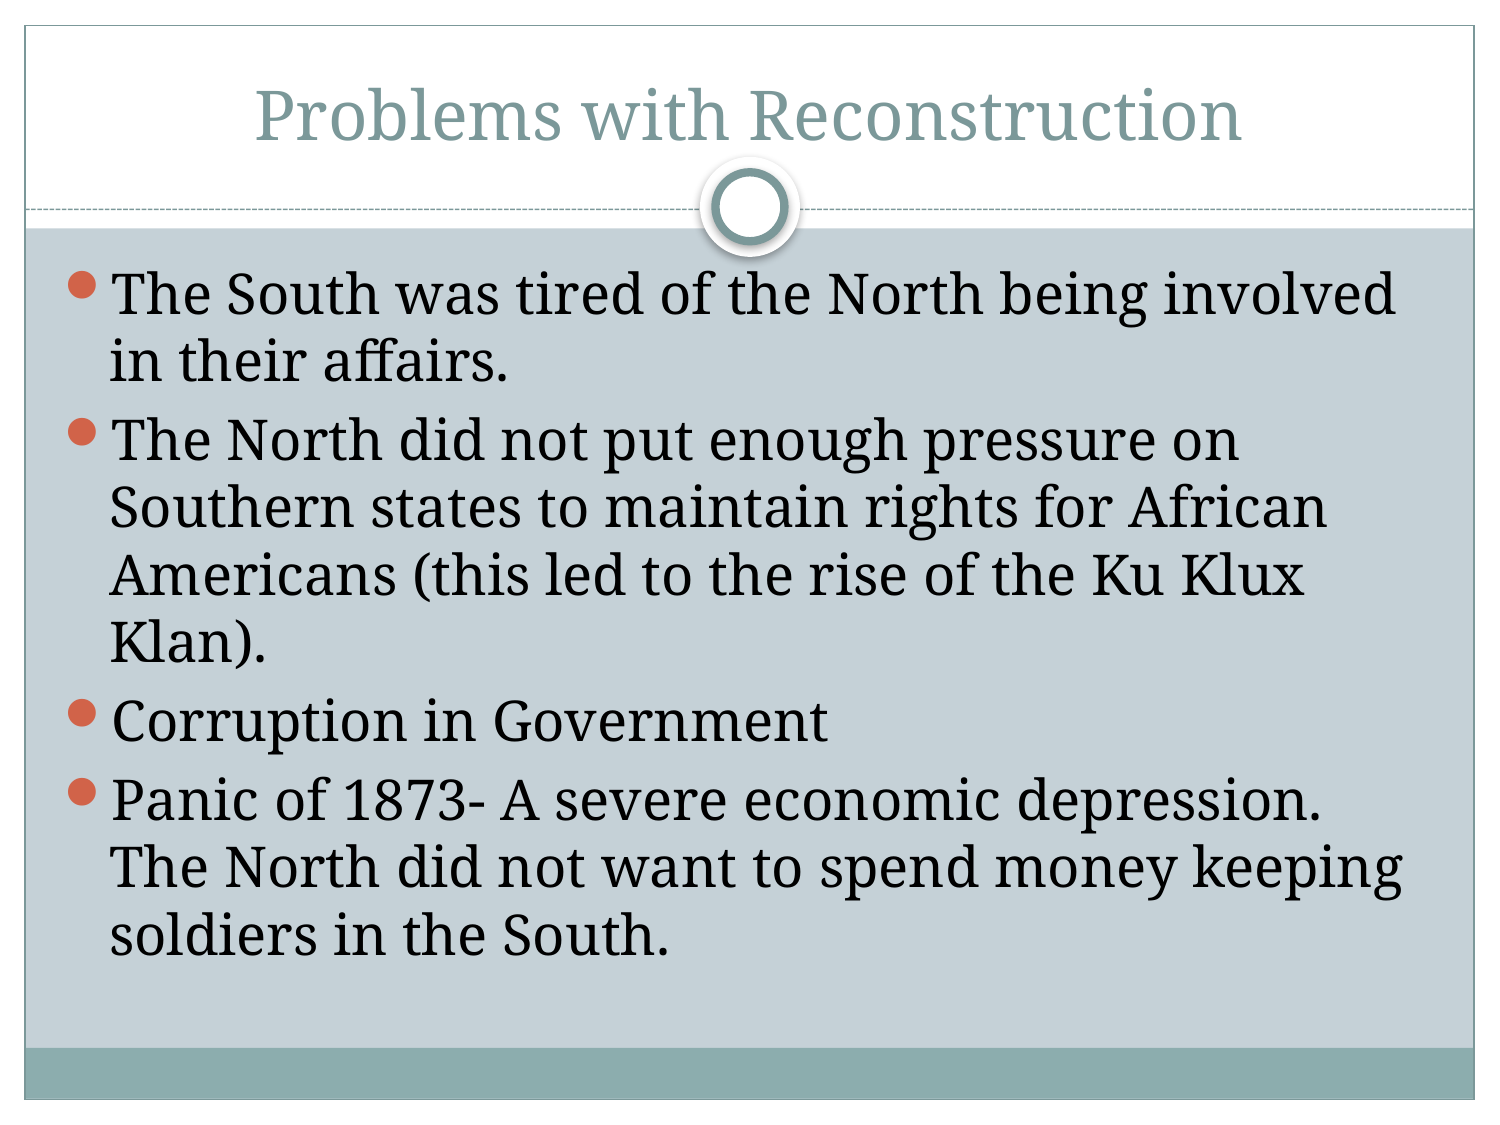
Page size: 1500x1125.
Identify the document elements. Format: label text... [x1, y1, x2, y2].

list The South was tired of the North being involved in their affairs. The North did not put enough pressure on Southern states to maintain rights for African Americans (this led to the rise of the Ku Klux Klan). Corruption in Government Panic of 1873- A severe economic depression. The North did not want to spend money keeping soldiers in the South. [49, 250, 1445, 1001]
title Problems with Reconstruction [49, 37, 1450, 162]
